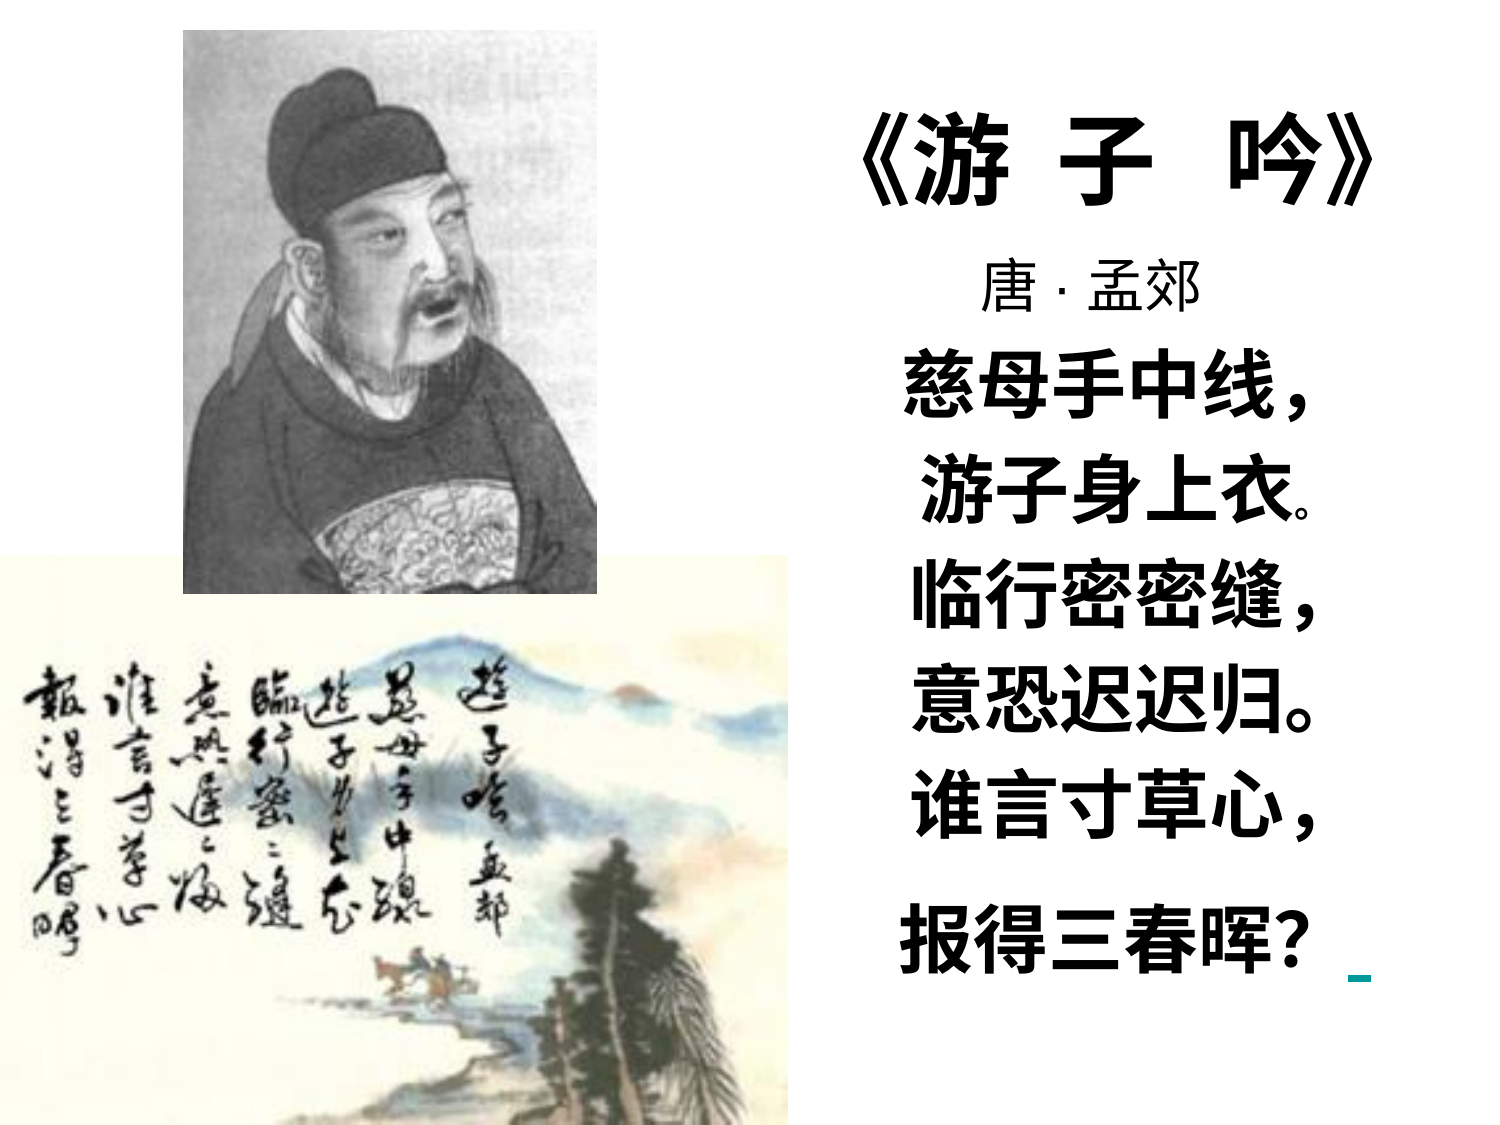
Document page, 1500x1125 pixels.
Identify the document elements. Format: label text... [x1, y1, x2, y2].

text_box 《游 子 吟》 唐·孟郊 慈母手中线， 游子身上衣。 临行密密缝， 意恐迟迟归。 谁言寸草心， 报得三春晖？ [750, 90, 1450, 170]
picture [0, 30, 788, 1125]
text_box 《游 子 吟》 唐·孟郊 慈母手中线， 游子身上衣。 临行密密缝， 意恐迟迟归。 谁言寸草心， 报得三春晖？ [750, 171, 1450, 1020]
